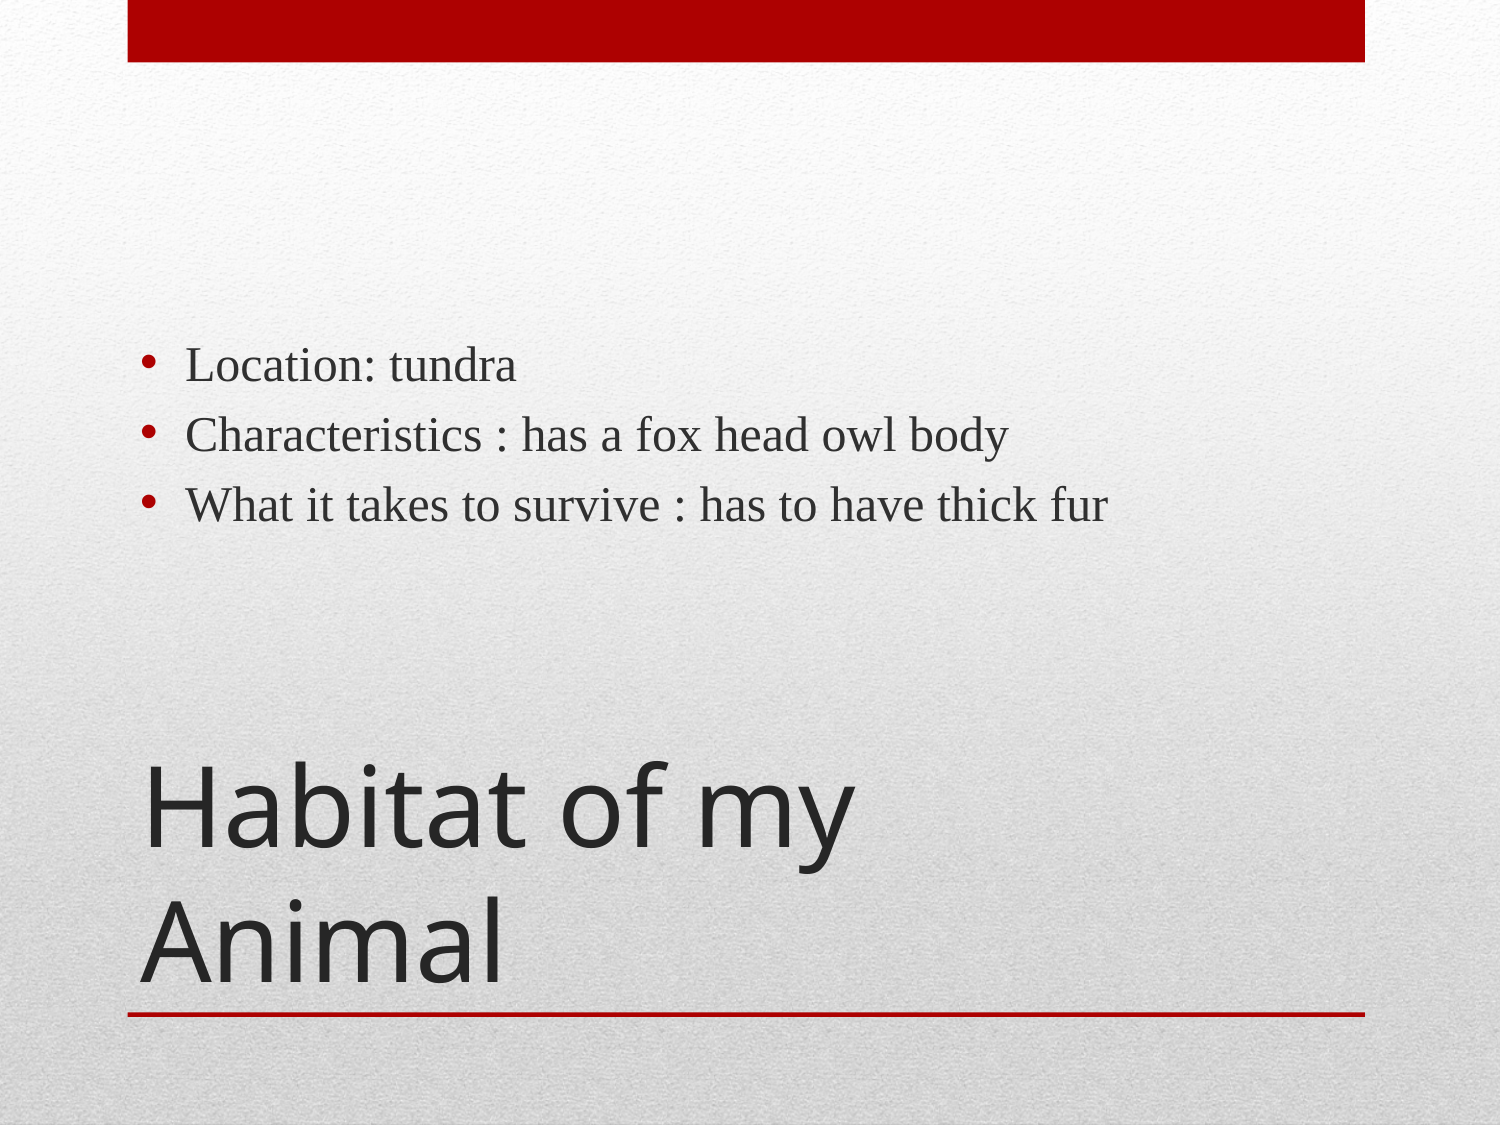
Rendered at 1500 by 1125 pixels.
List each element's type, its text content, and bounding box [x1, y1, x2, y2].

title Habitat of my Animal [125, 750, 1238, 1013]
list Location: tundra Characteristics : has a fox head owl body What it takes to survive : has to have thick fur [125, 112, 1363, 750]
